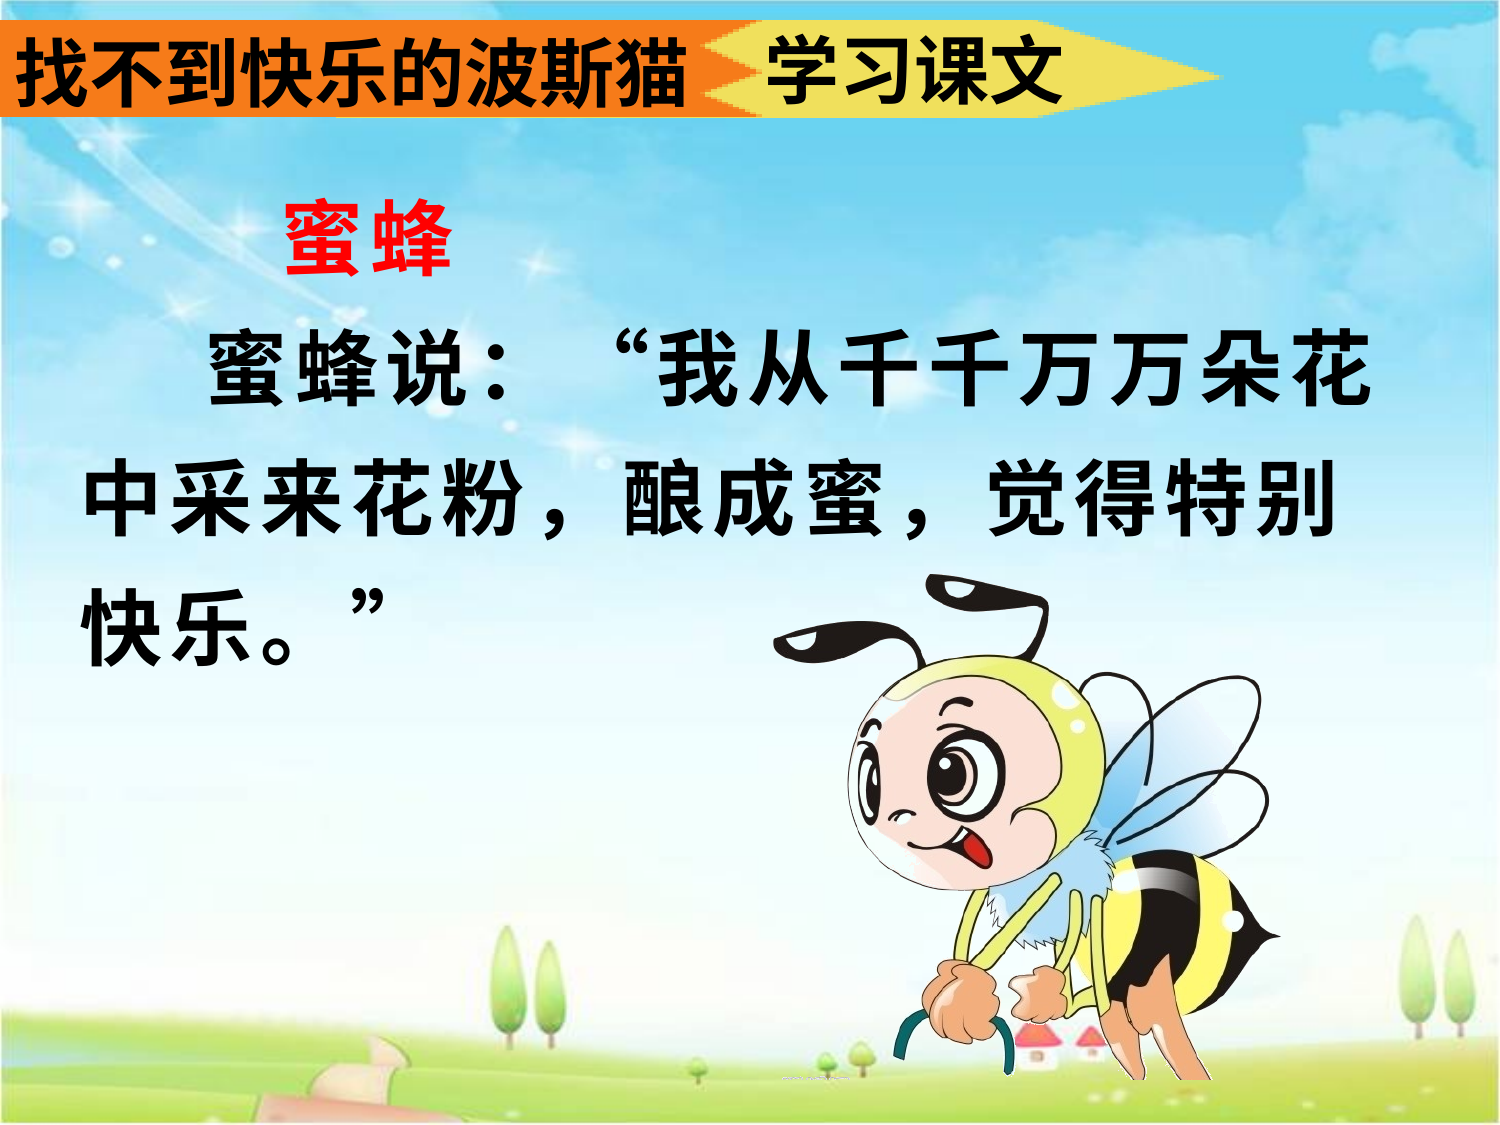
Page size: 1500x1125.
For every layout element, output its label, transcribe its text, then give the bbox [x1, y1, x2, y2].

picture [0, 0, 1500, 1125]
text_box 蜜蜂 [265, 148, 502, 294]
text_box 蜜蜂说：“我从千千万万朵花中采来花粉，酿成蜜，觉得特别快乐。” [64, 278, 1412, 684]
